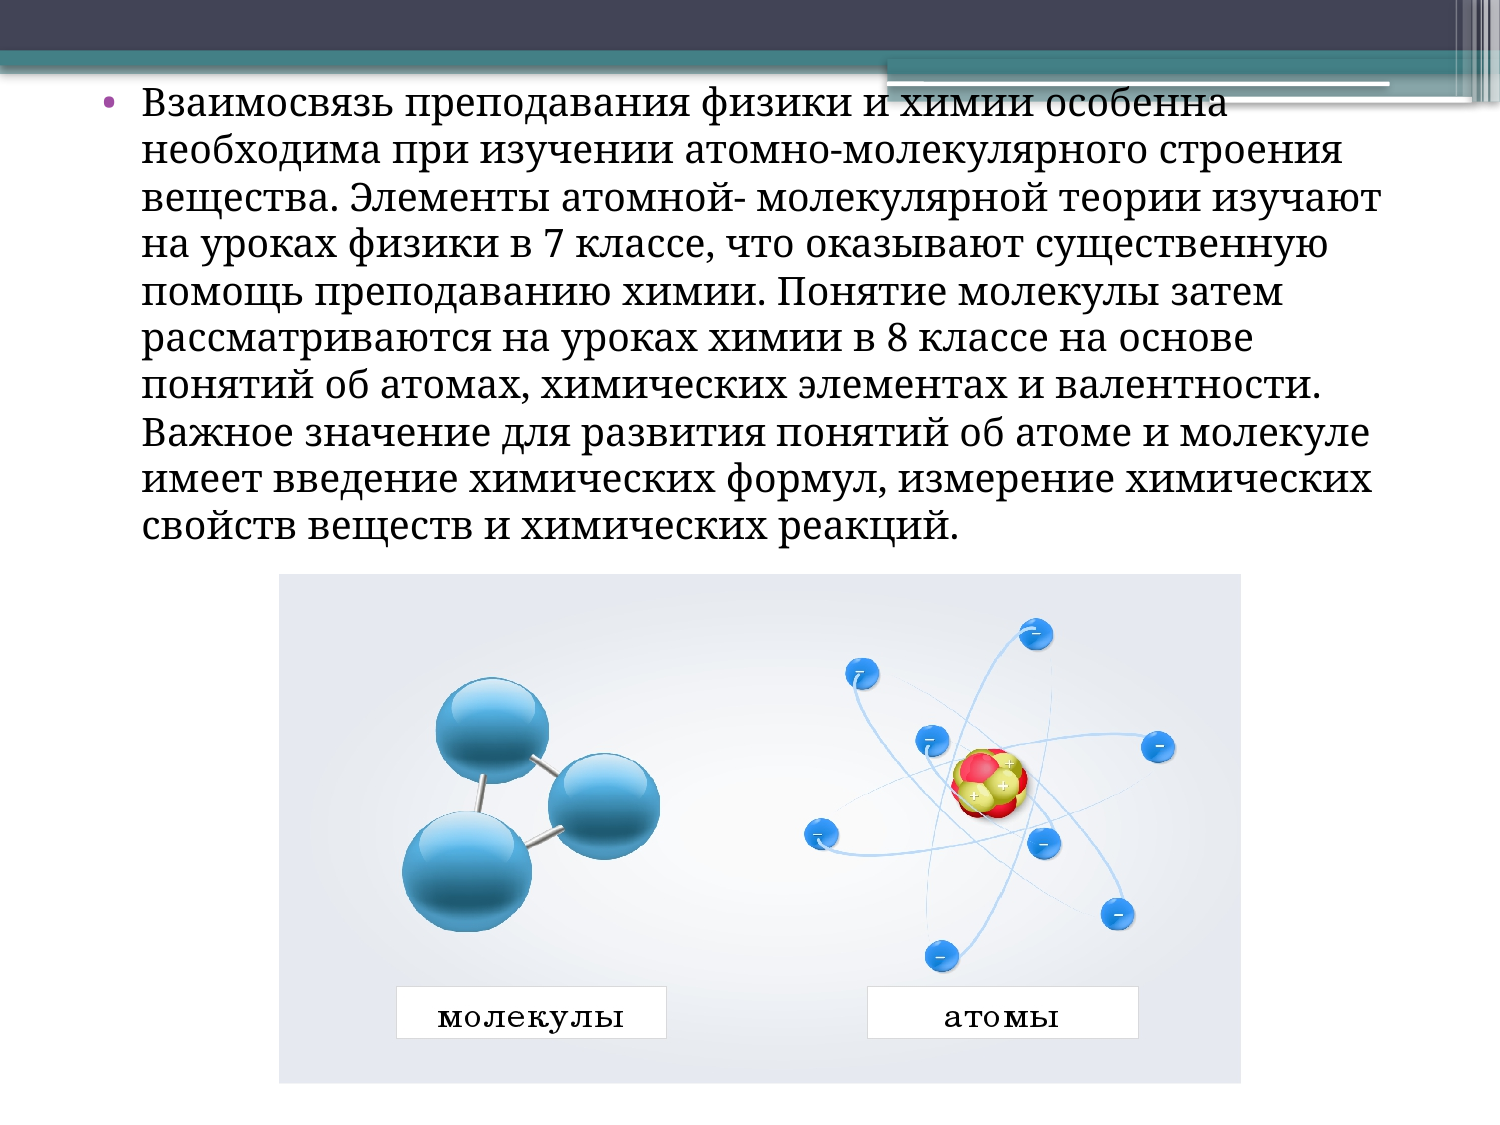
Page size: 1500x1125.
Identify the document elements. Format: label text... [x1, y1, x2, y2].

picture [279, 573, 1243, 1084]
list Взаимосвязь преподавания физики и химии особенна необходима при изучении атомно-молекулярного строения вещества. Элементы атомной- молекулярной теории изучают на уроках физики в 7 классе, что оказывают существенную помощь преподаванию химии. Понятие молекулы затем рассматриваются на уроках химии в 8 классе на основе понятий об атомах, химических элементах и валентности. Важное значение для развития понятий об атоме и молекуле имеет введение химических формул, измерение химических свойств веществ и химических реакций. [70, 70, 1421, 563]
